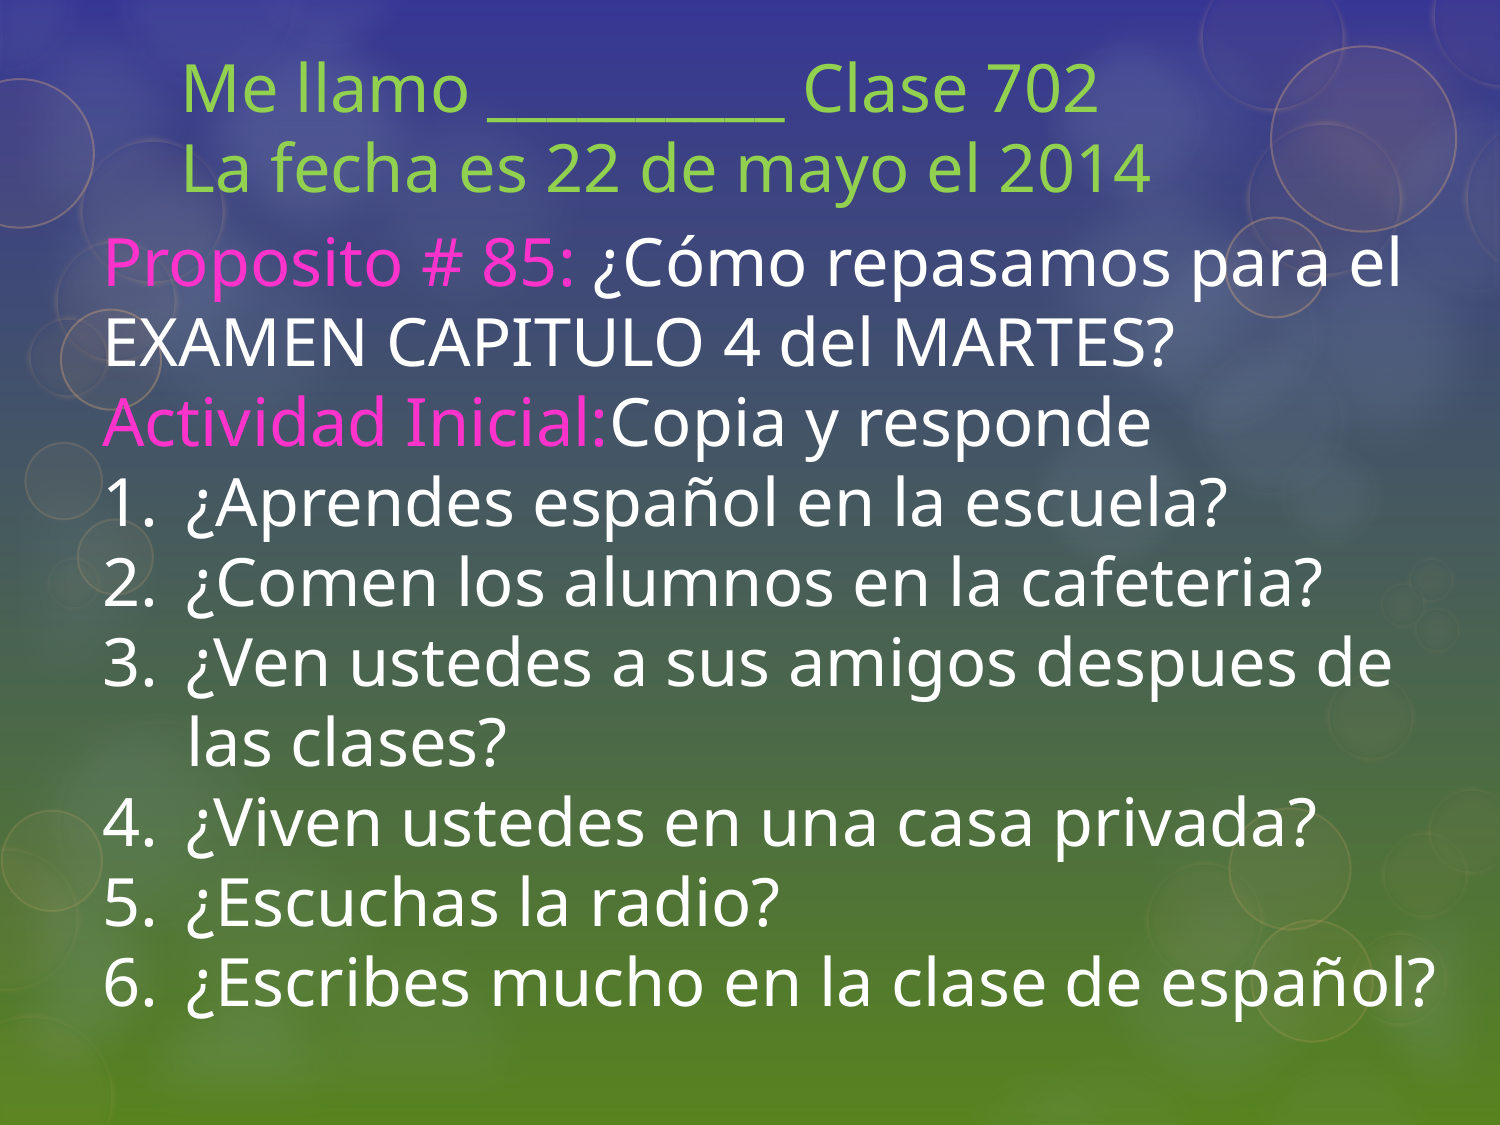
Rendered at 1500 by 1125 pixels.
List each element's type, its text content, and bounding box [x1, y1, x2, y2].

title Me llamo __________ Clase 702 La fecha es 22 de mayo el 2014 [165, 50, 1335, 202]
text_box Proposito # 85: ¿Cómo repasamos para el EXAMEN CAPITULO 4 del MARTES? Actividad Inicial:Copia y responde ¿Aprendes español en la escuela? ¿Comen los alumnos en la cafeteria? ¿Ven ustedes a sus amigos despues de las clases? ¿Viven ustedes en una casa privada? ¿Escuchas la radio? ¿Escribes mucho en la clase de español? [87, 212, 1463, 1107]
